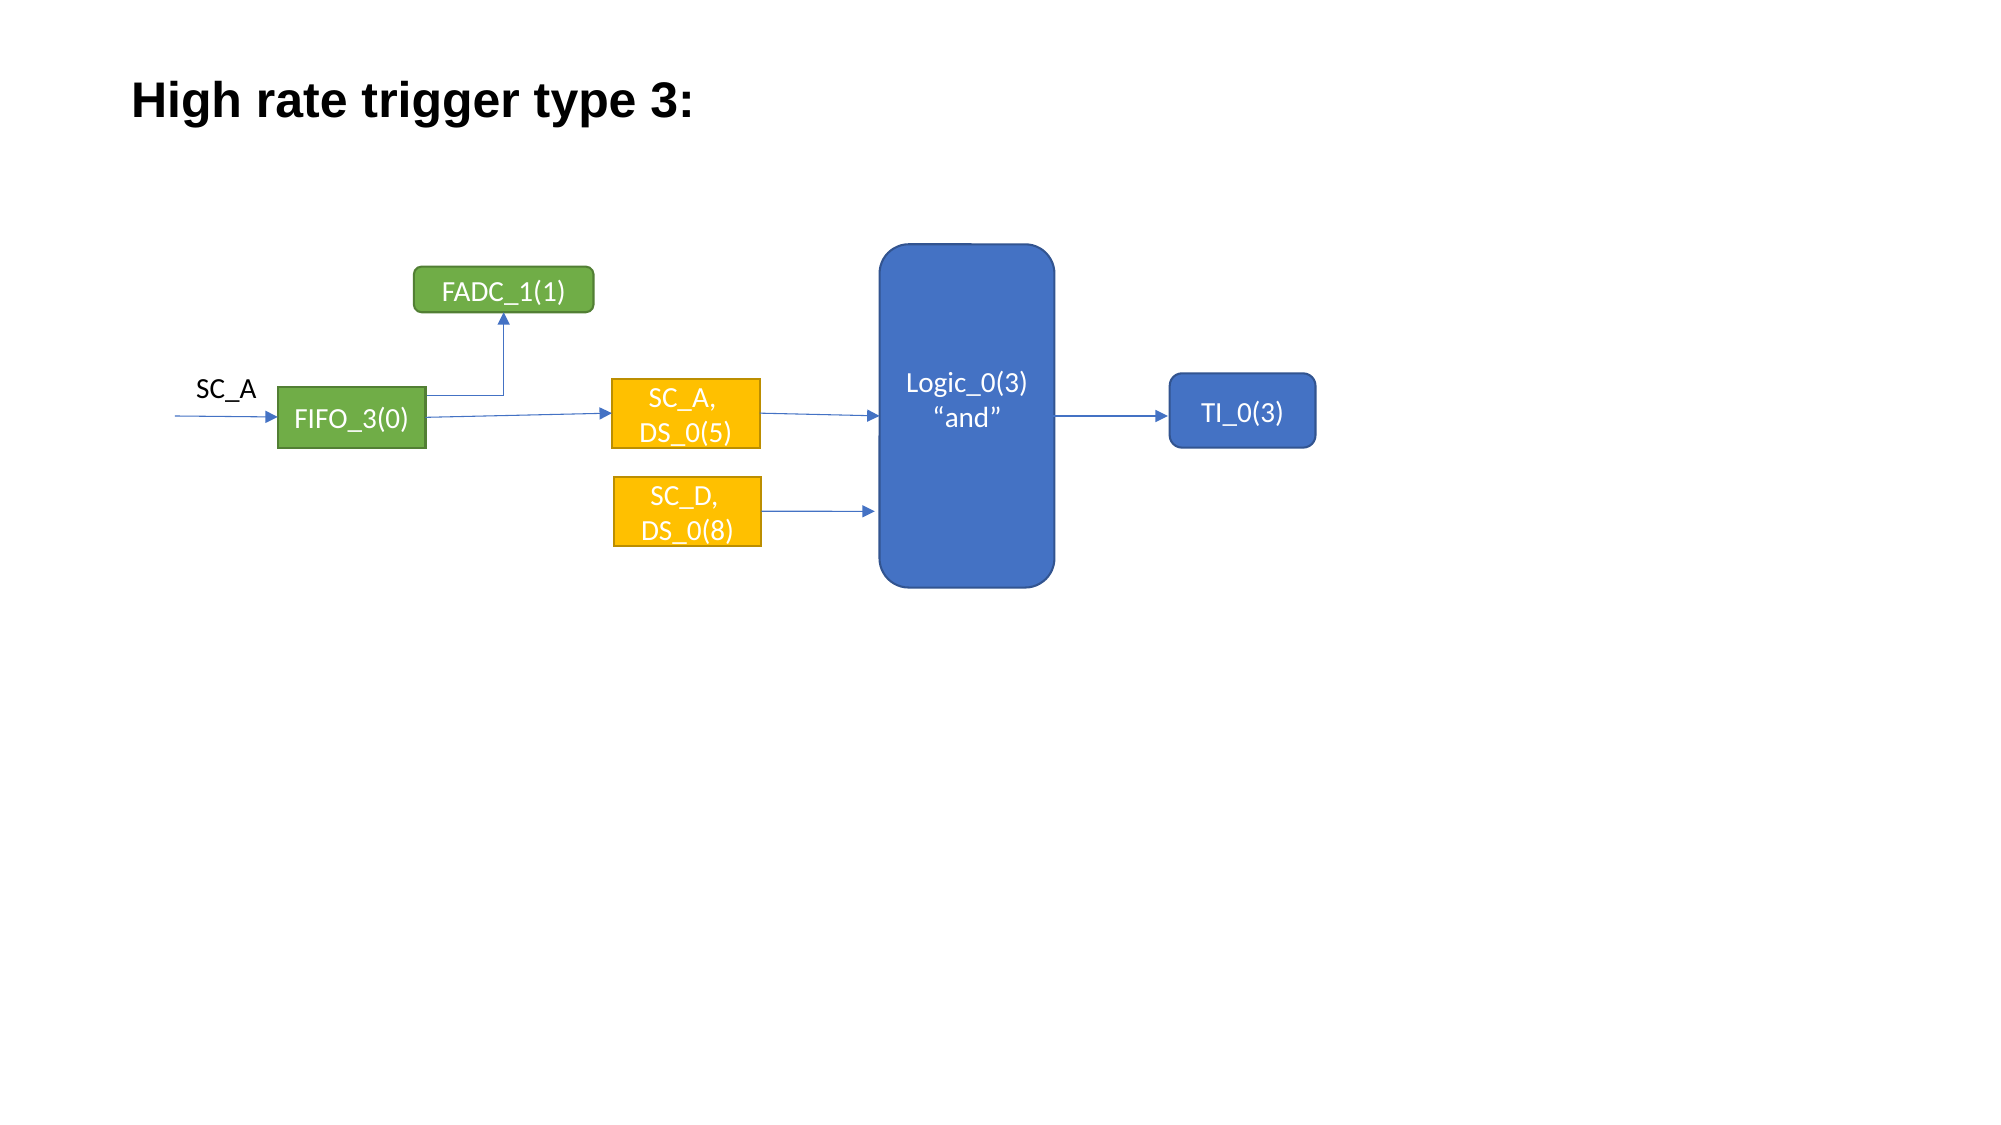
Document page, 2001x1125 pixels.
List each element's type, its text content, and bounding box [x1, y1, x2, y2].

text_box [413, 312, 504, 396]
text_box High rate trigger type 3: [117, 60, 1945, 173]
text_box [611, 244, 1316, 588]
text_box FIFO_3(0) [277, 386, 427, 449]
text_box SC_A [181, 361, 272, 412]
text_box FADC_1(1) [412, 265, 595, 314]
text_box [425, 413, 612, 418]
